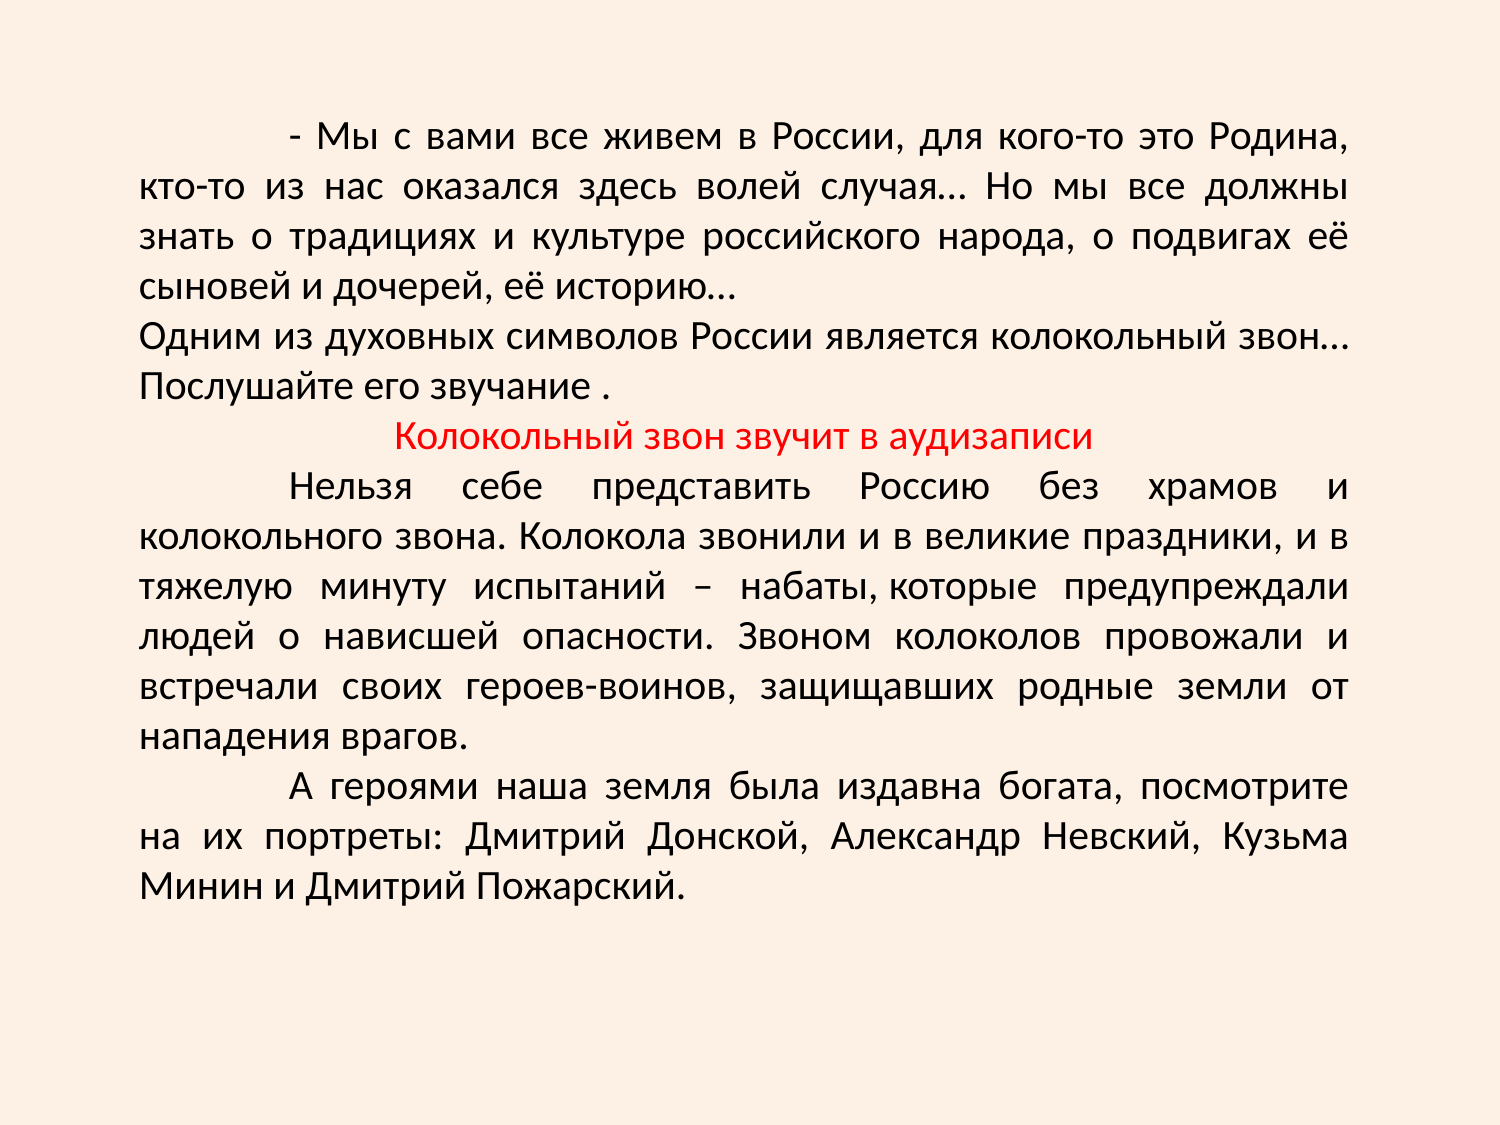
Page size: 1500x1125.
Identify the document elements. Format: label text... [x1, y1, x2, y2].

text_box - Мы с вами все живем в России, для кого-то это Родина, кто-то из нас оказался здесь волей случая… Но мы все должны знать о традициях и культуре российского народа, о подвигах её сыновей и дочерей, её историю… Одним из духовных символов России является колокольный звон… Послушайте его звучание . Колокольный звон звучит в аудизаписи Нельзя себе представить Россию без храмов и колокольного звона. Колокола звонили и в великие праздники, и в тяжелую минуту испытаний – набаты, которые предупреждали людей о нависшей опасности. Звоном колоколов провожали и встречали своих героев-воинов, защищавших родные земли от нападения врагов. А героями наша земля была издавна богата, посмотрите на их портреты: Дмитрий Донской, Александр Невский, Кузьма Минин и Дмитрий Пожарский. [123, 100, 1365, 916]
